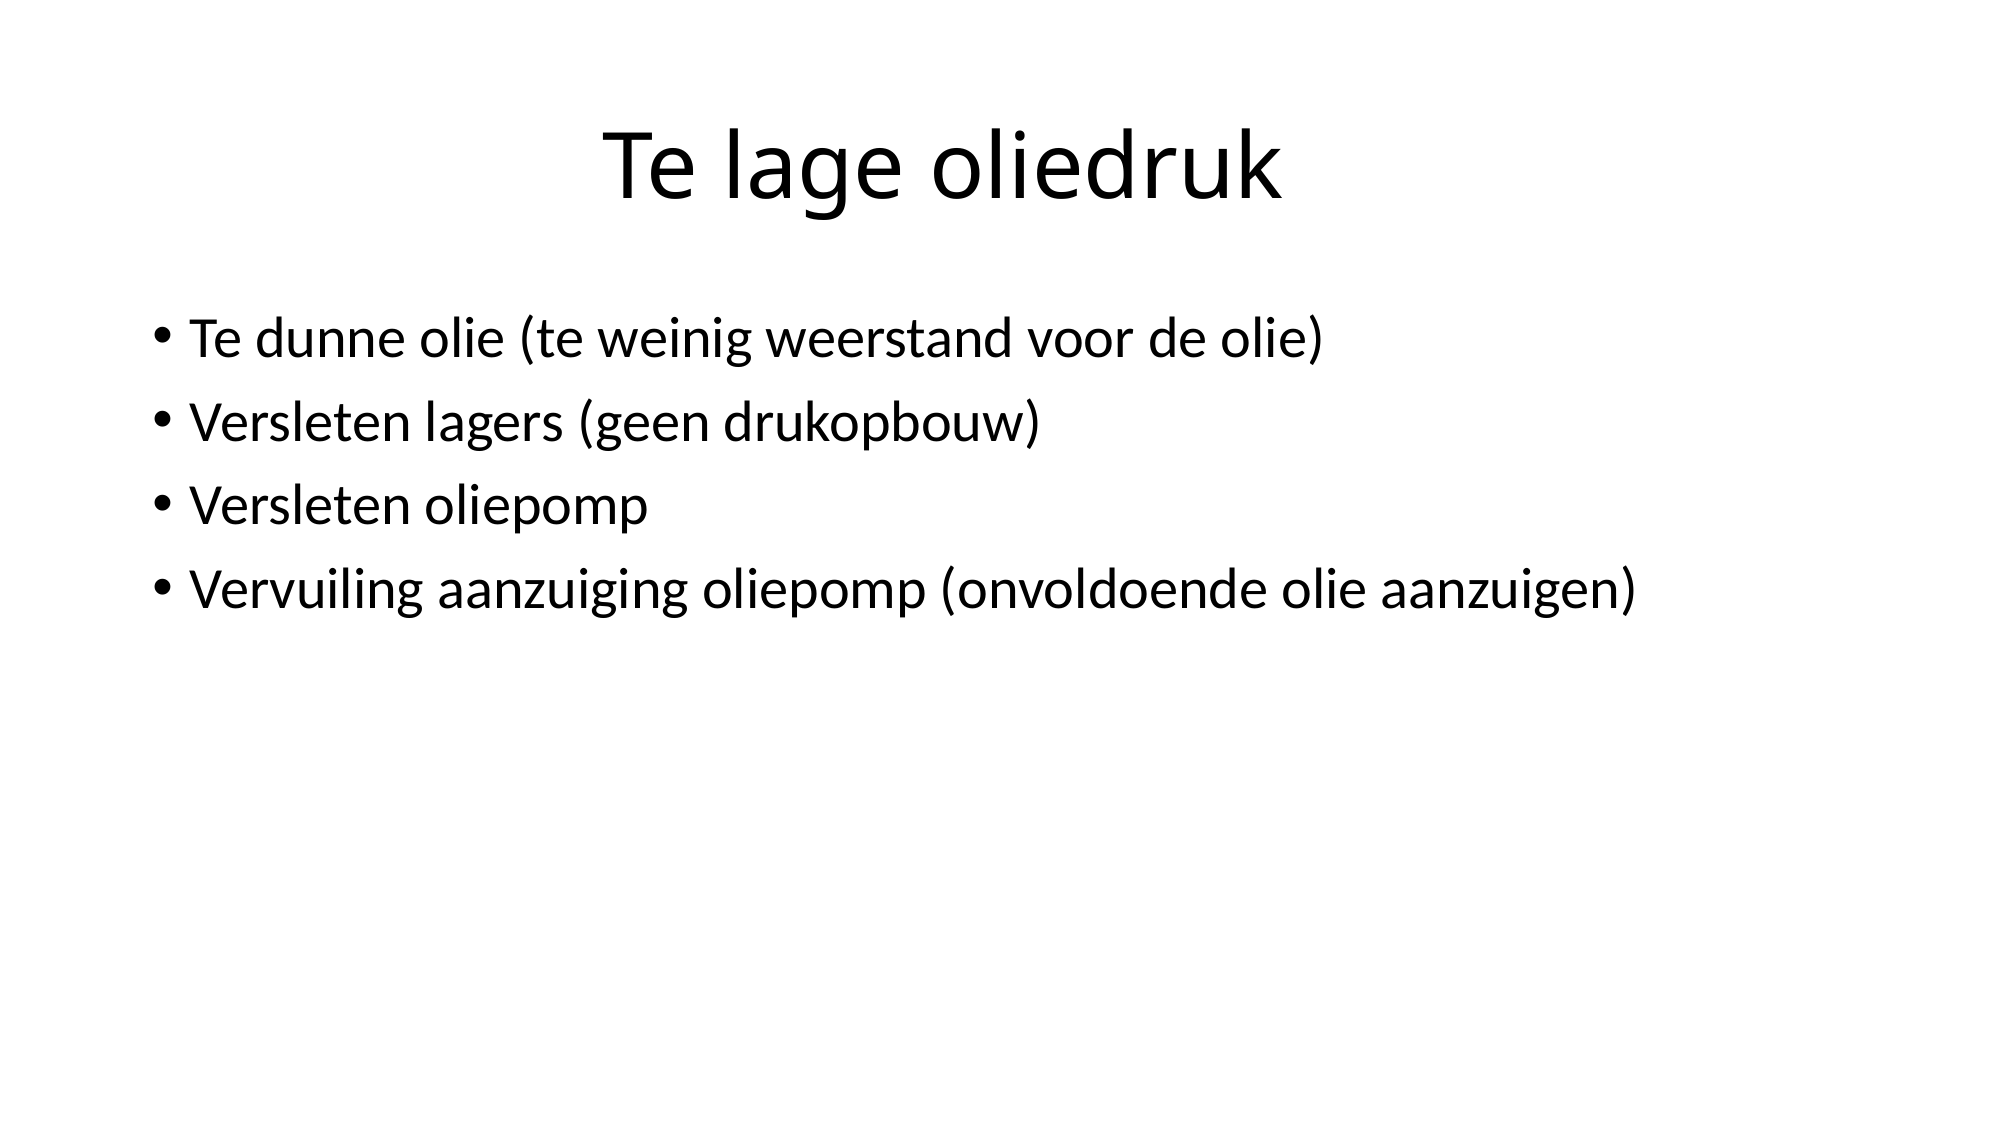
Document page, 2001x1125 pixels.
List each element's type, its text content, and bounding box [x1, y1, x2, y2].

title Te lage oliedruk [137, 59, 1863, 278]
list Te dunne olie (te weinig weerstand voor de olie) Versleten lagers (geen drukopbouw) Versleten oliepomp Vervuiling aanzuiging oliepomp (onvoldoende olie aanzuigen) [137, 299, 1863, 1014]
